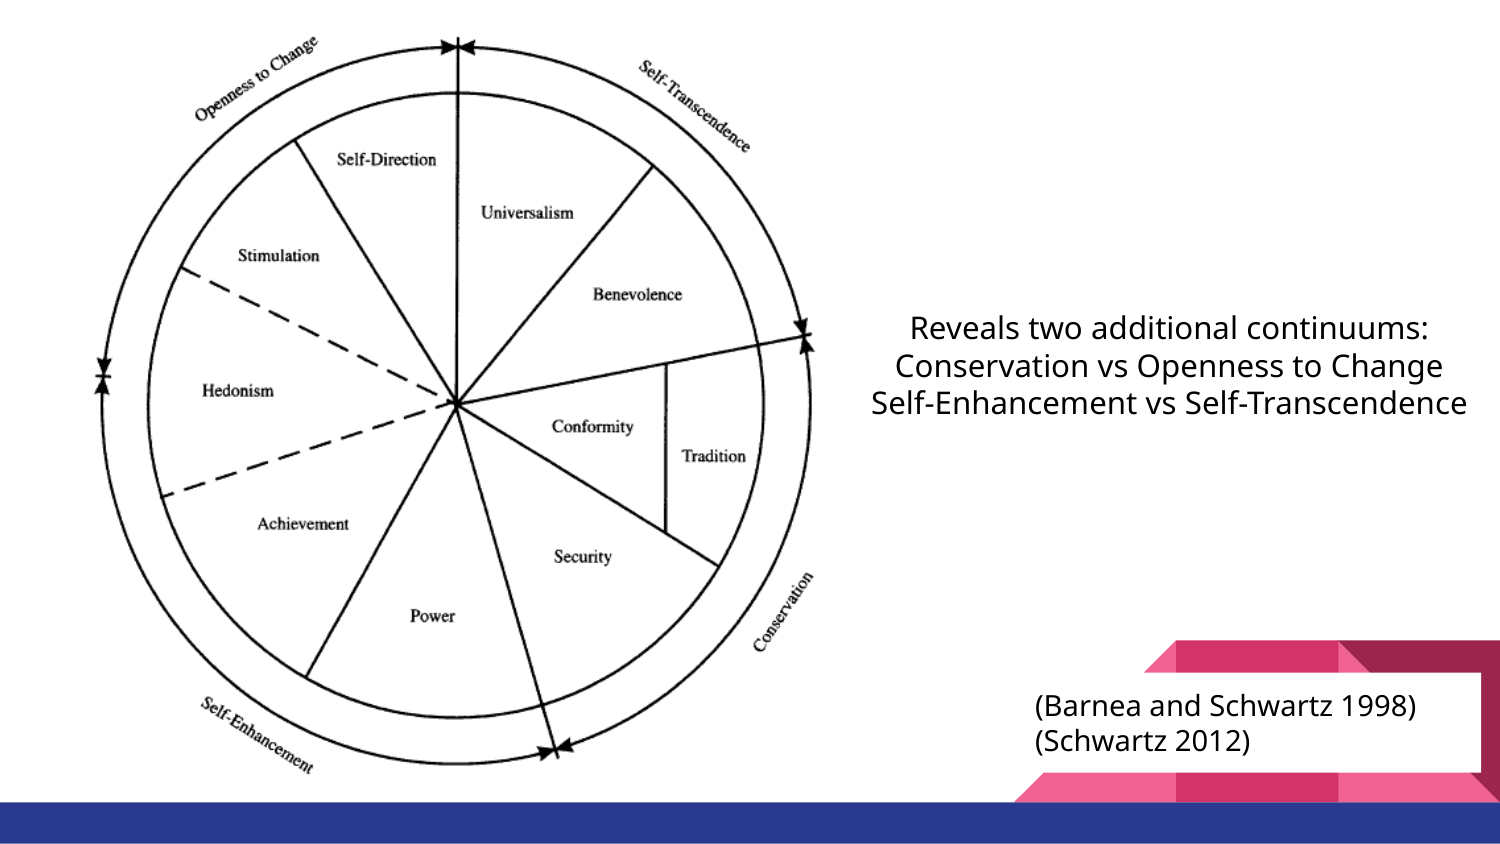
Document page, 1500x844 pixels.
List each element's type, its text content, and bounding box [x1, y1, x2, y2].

text_box (Barnea and Schwartz 1998) (Schwartz 2012) [1020, 672, 1482, 773]
text_box Reveals two additional continuums: Conservation vs Openness to Change Self-Enhancement vs Self-Transcendence [874, 293, 1488, 436]
picture [34, 15, 870, 793]
